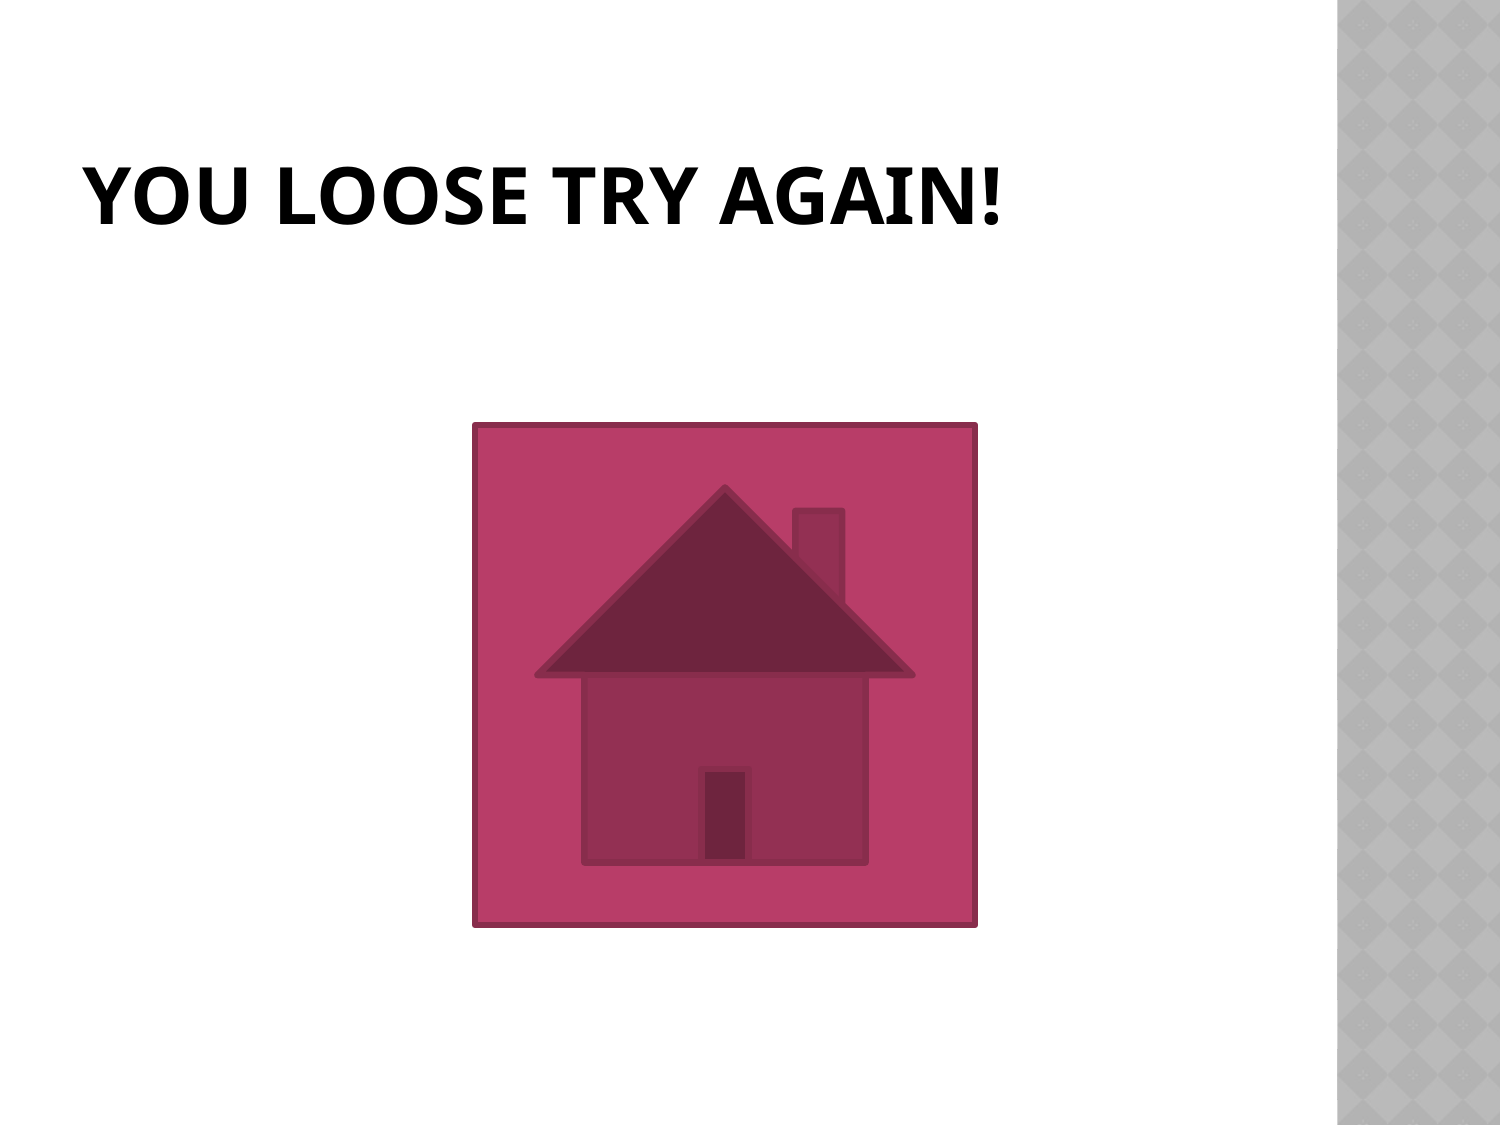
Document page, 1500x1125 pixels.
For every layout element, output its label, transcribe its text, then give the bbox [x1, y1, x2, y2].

text_box [472, 422, 978, 928]
title You loose try again! [75, 52, 1263, 240]
